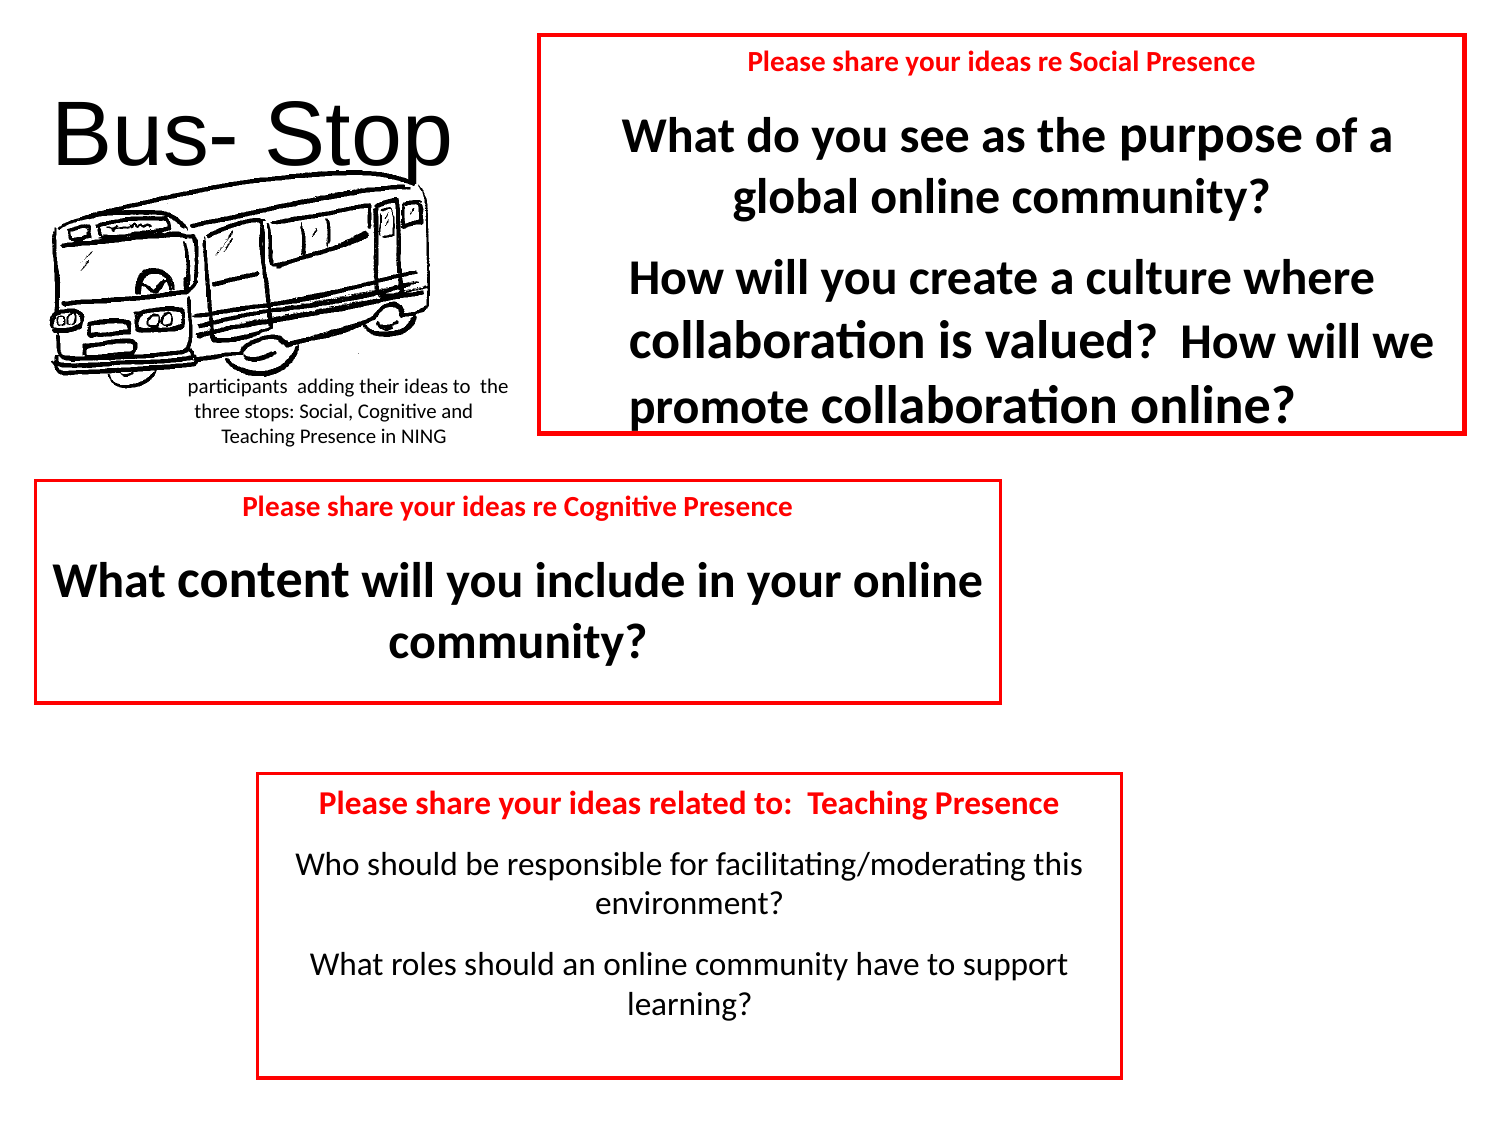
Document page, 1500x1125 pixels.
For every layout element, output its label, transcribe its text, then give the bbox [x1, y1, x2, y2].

picture [34, 163, 434, 400]
text_box Please share your ideas re Cognitive Presence What content will you include in your online community? [35, 480, 1001, 703]
text_box Please share your ideas re Social Presence What do you see as the purpose of a global online community? How will you create a culture where collaboration is valued? How will we promote collaboration online? [539, 35, 1465, 434]
text_box Please share your ideas related to: Teaching Presence Who should be responsible for facilitating/moderating this environment? What roles should an online community have to support learning? [257, 773, 1122, 1079]
text_box participants adding their ideas to the three stops: Social, Cognitive and Teaching Presence in NING [140, 316, 528, 504]
title Bus- Stop [0, 34, 746, 223]
